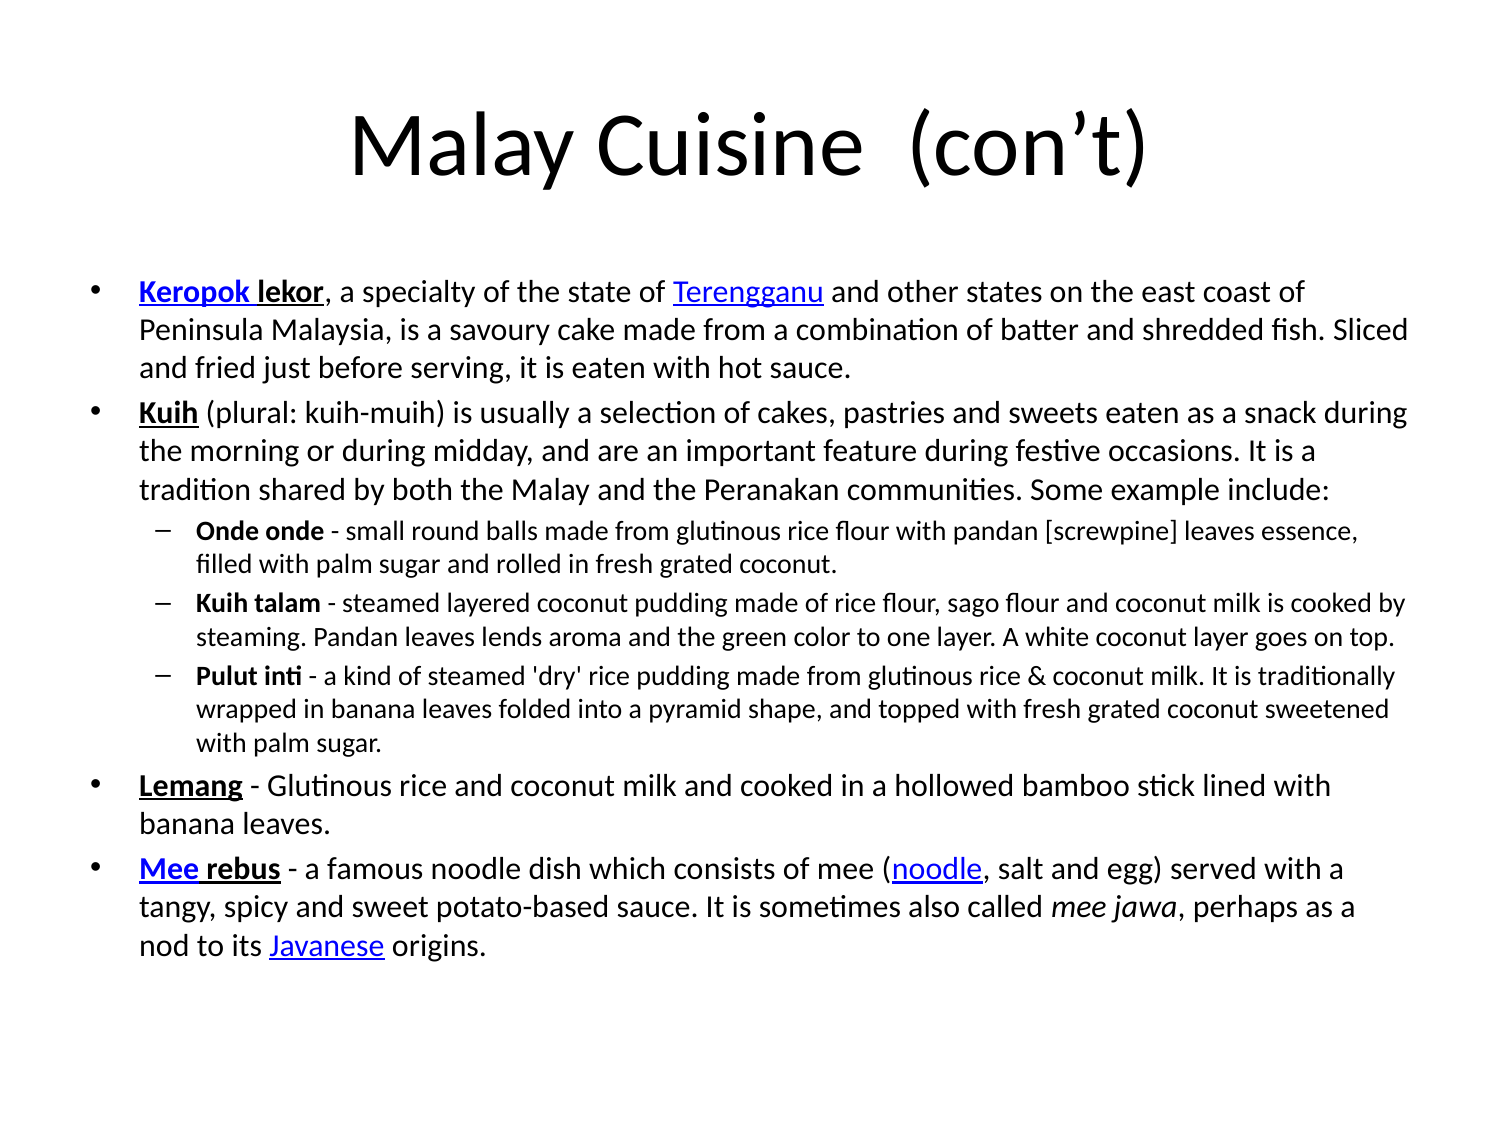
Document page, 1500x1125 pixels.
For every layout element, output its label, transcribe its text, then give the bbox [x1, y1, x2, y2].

title Malay Cuisine (con’t) [75, 45, 1425, 233]
list Keropok lekor, a specialty of the state of Terengganu and other states on the east coast of Peninsula Malaysia, is a savoury cake made from a combination of batter and shredded fish. Sliced and fried just before serving, it is eaten with hot sauce. Kuih (plural: kuih-muih) is usually a selection of cakes, pastries and sweets eaten as a snack during the morning or during midday, and are an important feature during festive occasions. It is a tradition shared by both the Malay and the Peranakan communities. Some example include: Onde onde - small round balls made from glutinous rice flour with pandan [screwpine] leaves essence, filled with palm sugar and rolled in fresh grated coconut. Kuih talam - steamed layered coconut pudding made of rice flour, sago flour and coconut milk is cooked by steaming. Pandan leaves lends aroma and the green color to one layer. A white coconut layer goes on top. Pulut inti - a kind of steamed 'dry' rice pudding made from glutinous rice & coconut milk. It is traditionally wrapped in banana leaves folded into a pyramid shape, and topped with fresh grated coconut sweetened with palm sugar. Lemang - Glutinous rice and coconut milk and cooked in a hollowed bamboo stick lined with banana leaves. Mee rebus - a famous noodle dish which consists of mee (noodle, salt and egg) served with a tangy, spicy and sweet potato-based sauce. It is sometimes also called mee jawa, perhaps as a nod to its Javanese origins. [75, 262, 1425, 1005]
